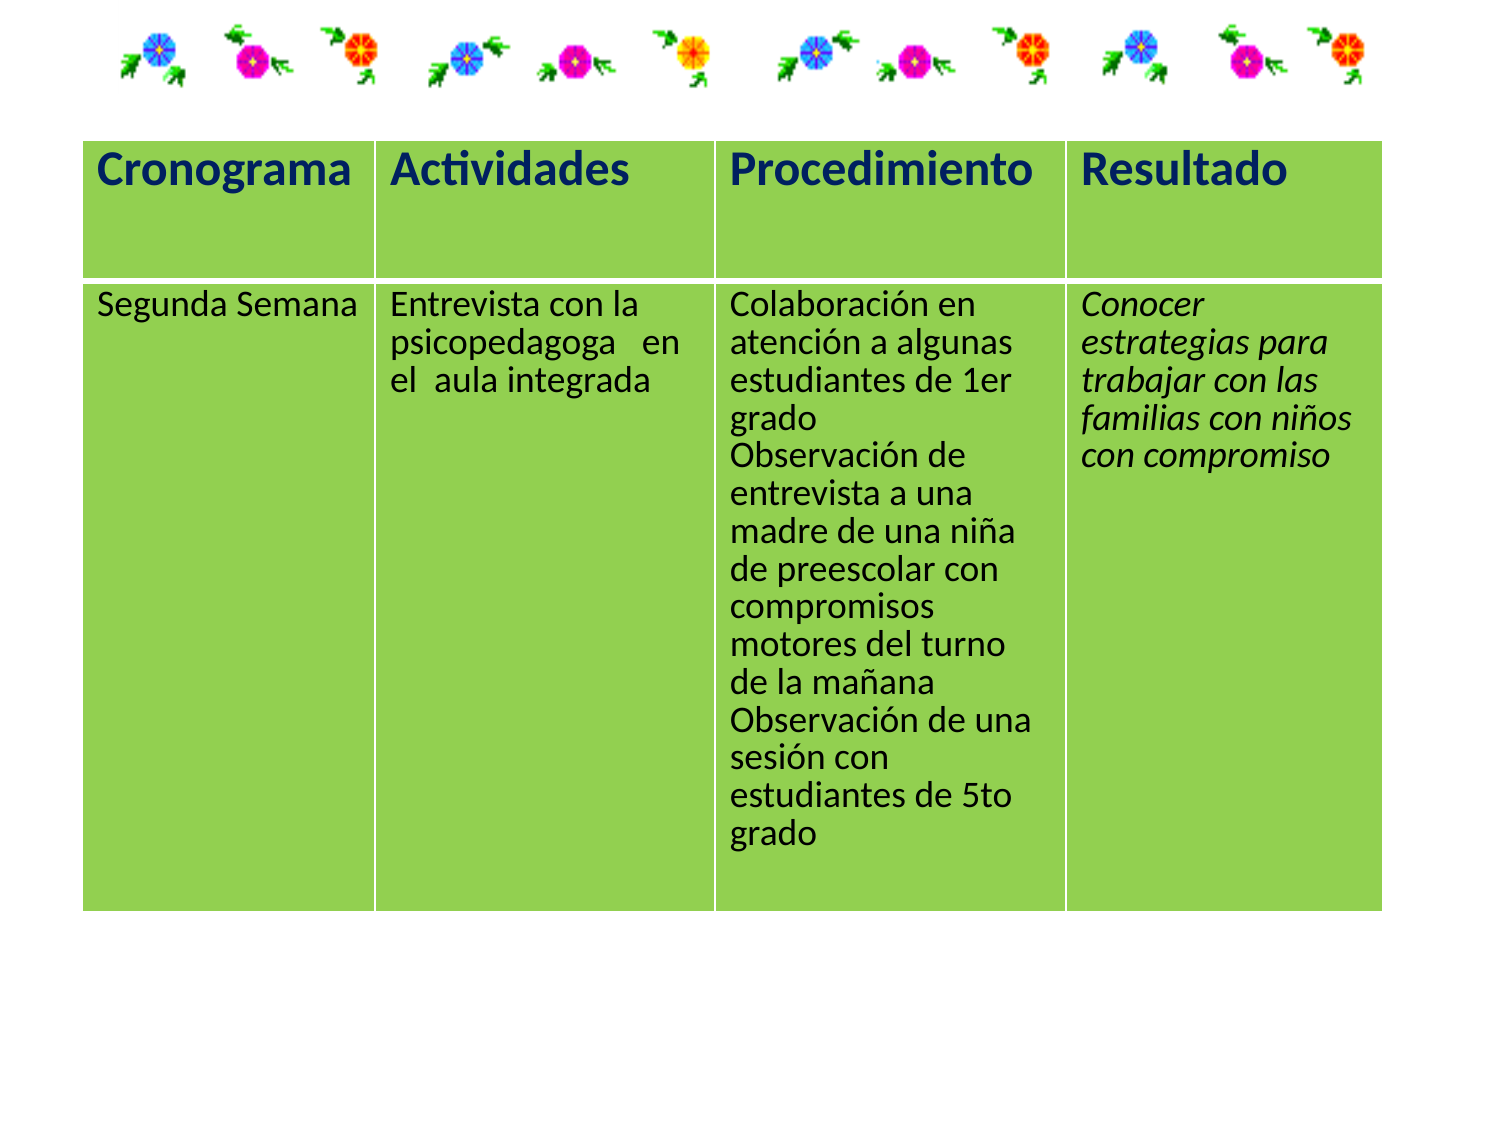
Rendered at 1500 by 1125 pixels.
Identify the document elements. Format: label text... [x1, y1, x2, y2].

table_header Actividades [376, 141, 714, 278]
table_cell Entrevista con la psicopedagoga en el aula integrada [376, 284, 714, 911]
table_cell Colaboración en atención a algunas estudiantes de 1er grado Observación de entrevista a una madre de una niña de preescolar con compromisos motores del turno de la mañana Observación de una sesión con estudiantes de 5to grado [716, 284, 1065, 911]
table_cell Segunda Semana [83, 284, 374, 911]
picture [116, 0, 1372, 94]
table_header Cronograma [83, 141, 374, 278]
table_header Resultado [1067, 141, 1382, 278]
table_header Procedimiento [716, 141, 1065, 278]
table_cell Conocer estrategias para trabajar con las familias con niños con compromiso [1067, 284, 1382, 911]
